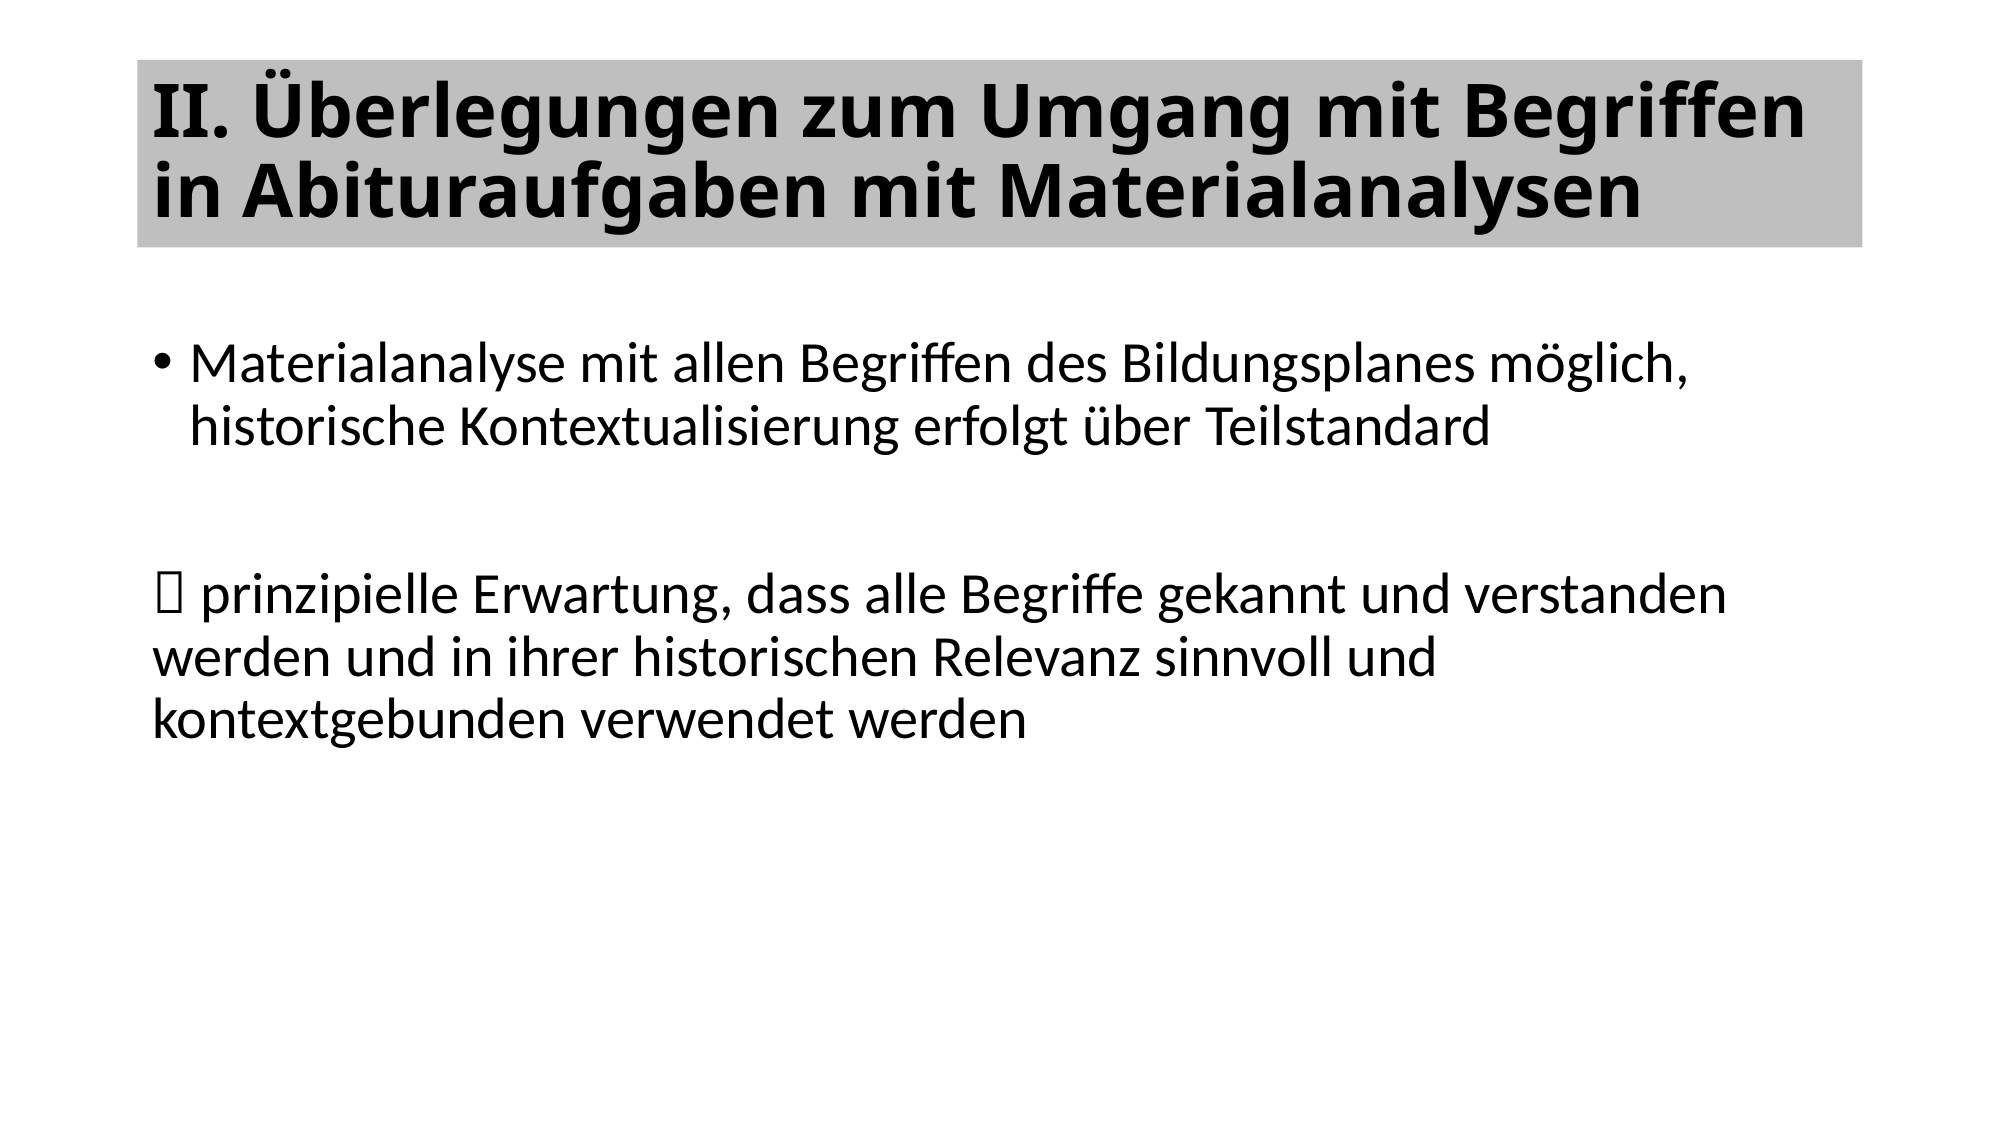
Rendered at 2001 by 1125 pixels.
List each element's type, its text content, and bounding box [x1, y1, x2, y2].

list Materialanalyse mit allen Begriffen des Bildungsplanes möglich, historische Kontextualisierung erfolgt über Teilstandard  prinzipielle Erwartung, dass alle Begriffe gekannt und verstanden werden und in ihrer historischen Relevanz sinnvoll und kontextgebunden verwendet werden [137, 324, 1863, 1014]
title II. Überlegungen zum Umgang mit Begriffen in Abituraufgaben mit Materialanalysen [137, 59, 1863, 248]
